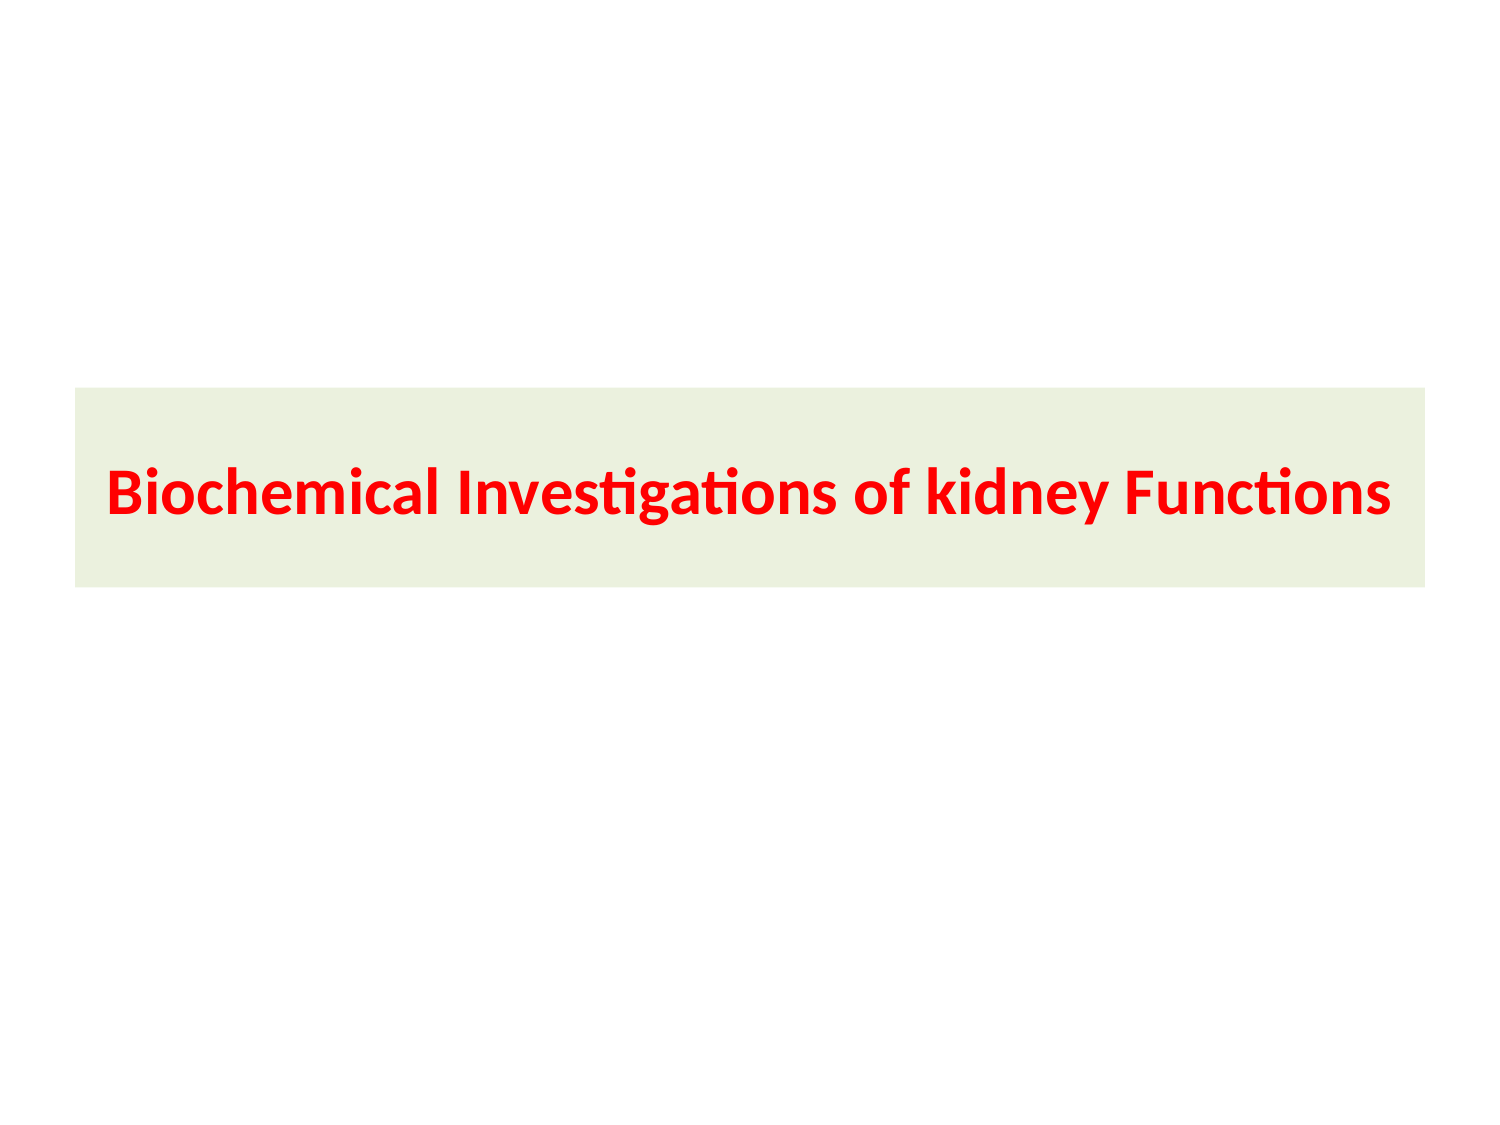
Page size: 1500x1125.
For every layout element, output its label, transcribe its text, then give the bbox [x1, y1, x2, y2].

list Biochemical Investigations of kidney Functions [75, 387, 1425, 588]
